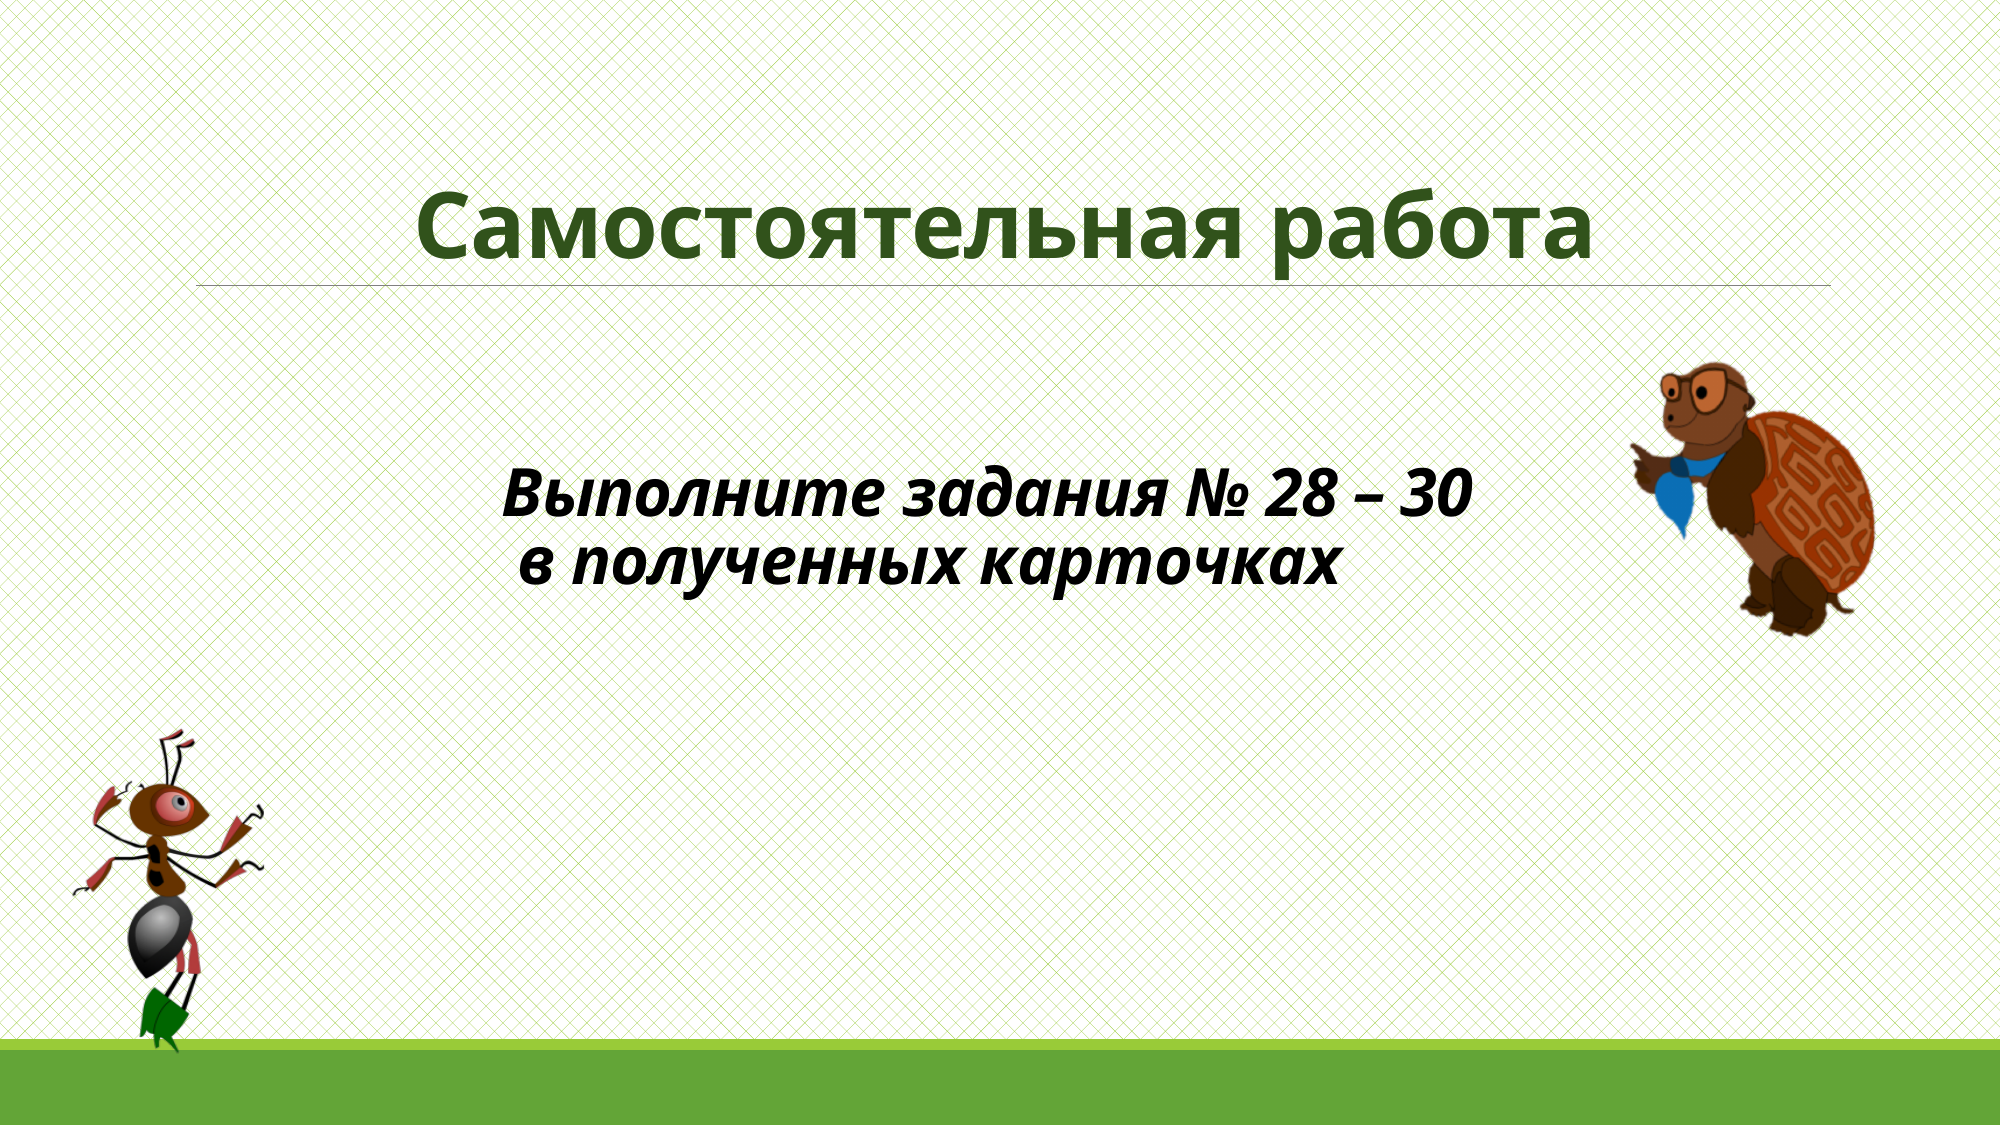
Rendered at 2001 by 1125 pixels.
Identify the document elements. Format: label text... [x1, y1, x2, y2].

title Самостоятельная работа [180, 175, 1830, 285]
text_box Выполните задания № 28 – 30 в полученных карточках [486, 496, 1494, 606]
picture [64, 701, 272, 1065]
picture [1605, 334, 1907, 653]
